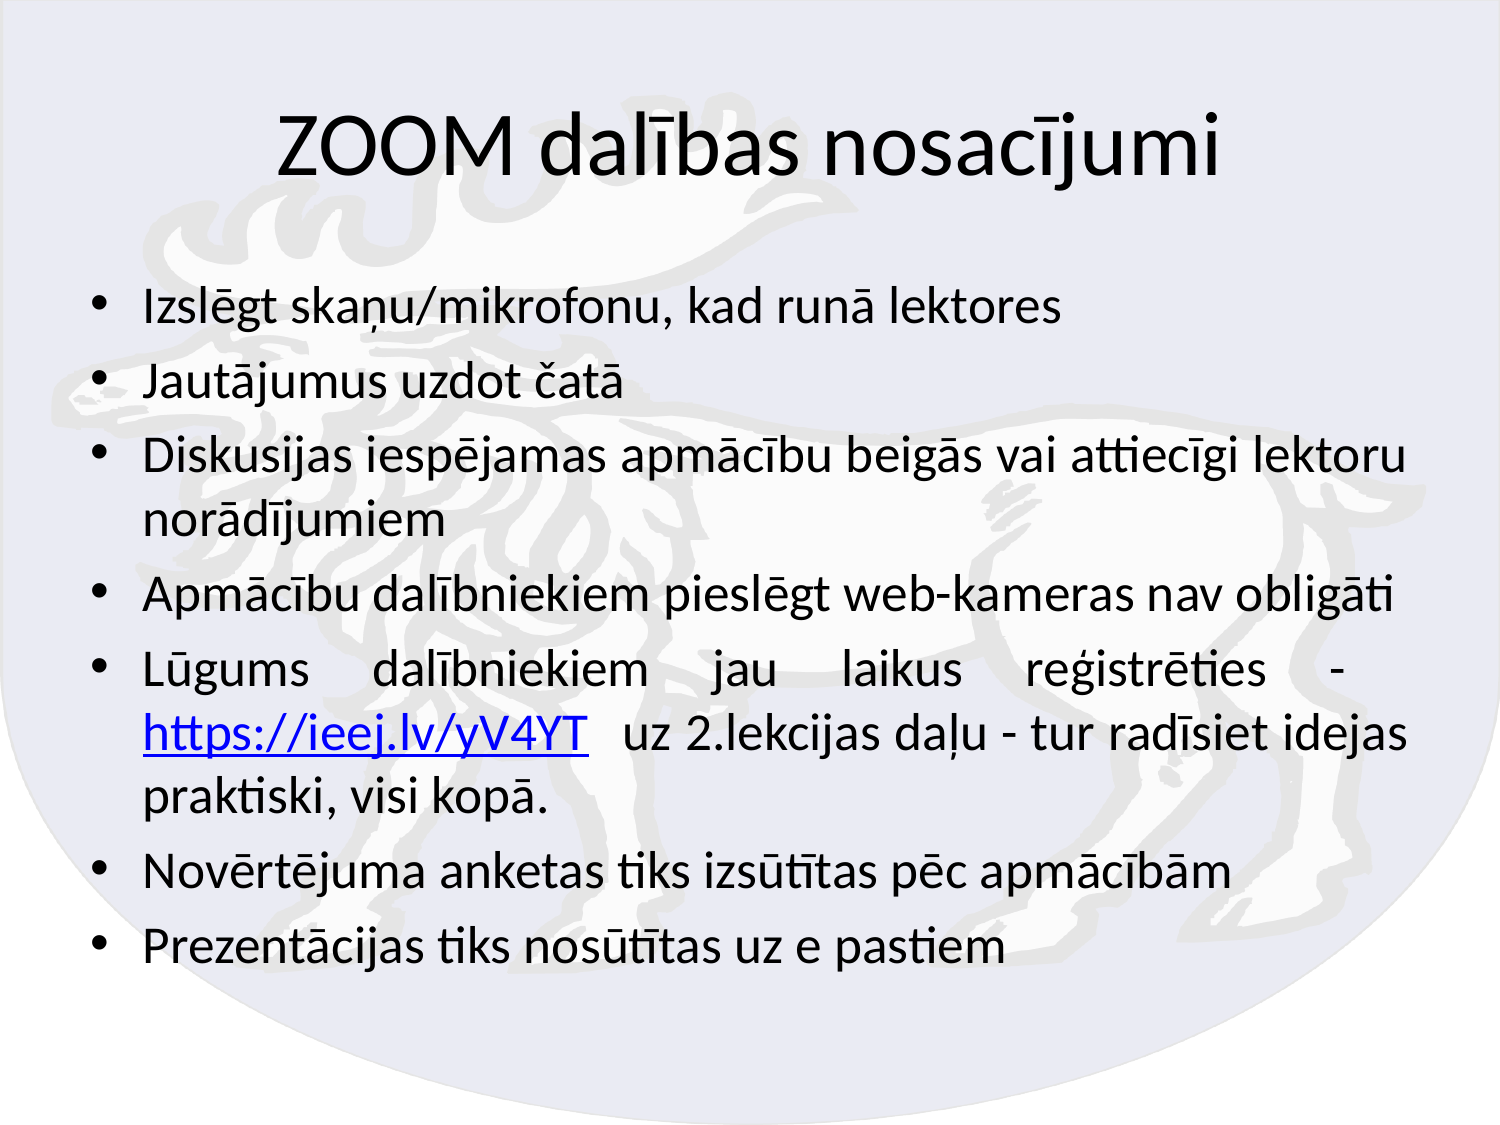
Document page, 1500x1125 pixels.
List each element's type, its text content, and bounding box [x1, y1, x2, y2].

list Izslēgt skaņu/mikrofonu, kad runā lektores Jautājumus uzdot čatā Diskusijas iespējamas apmācību beigās vai attiecīgi lektoru norādījumiem Apmācību dalībniekiem pieslēgt web-kameras nav obligāti Lūgums dalībniekiem jau laikus reģistrēties - https://ieej.lv/yV4YT uz 2.lekcijas daļu - tur radīsiet idejas praktiski, visi kopā. Novērtējuma anketas tiks izsūtītas pēc apmācībām Prezentācijas tiks nosūtītas uz e pastiem [75, 262, 1425, 1005]
title ZOOM dalības nosacījumi [75, 45, 1425, 233]
